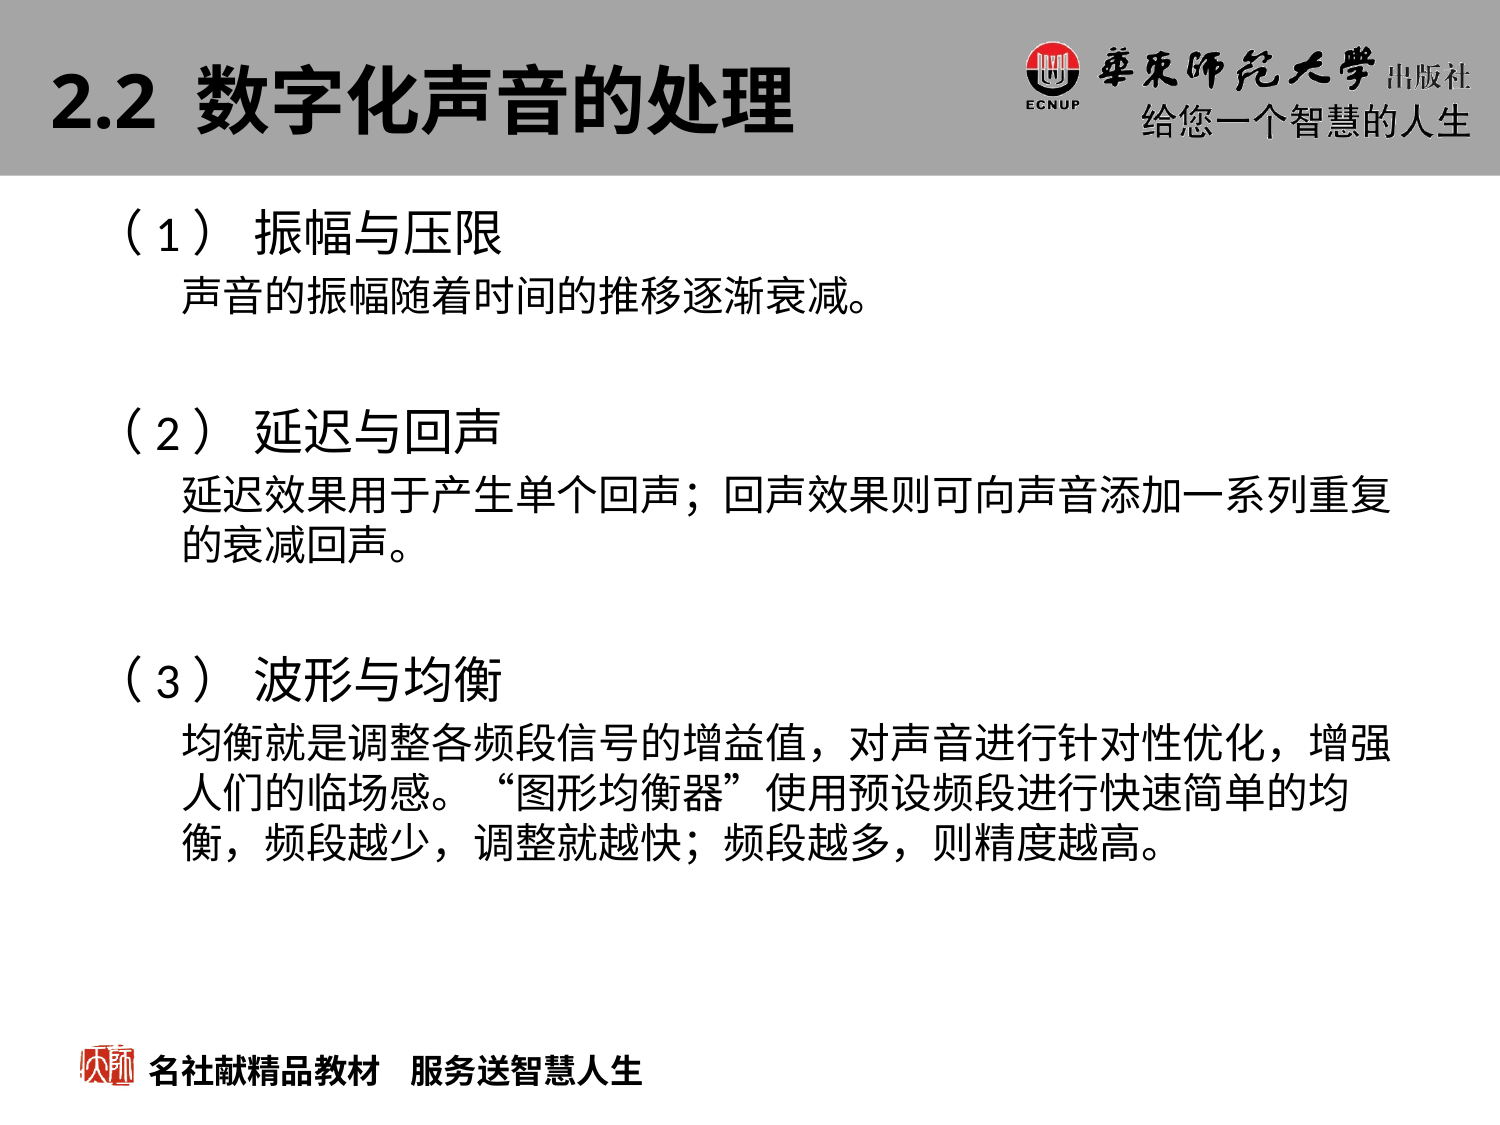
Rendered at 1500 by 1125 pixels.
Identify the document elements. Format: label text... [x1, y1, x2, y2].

picture [1009, 35, 1500, 153]
picture [70, 1042, 138, 1090]
list （1） 振幅与压限 声音的振幅随着时间的推移逐渐衰减。 （2） 延迟与回声 延迟效果用于产生单个回声；回声效果则可向声音添加一系列重复的衰减回声。 （3） 波形与均衡 均衡就是调整各频段信号的增益值，对声音进行针对性优化，增强人们的临场感。“图形均衡器”使用预设频段进行快速简单的均衡，频段越少，调整就越快；频段越多，则精度越高。 [78, 194, 1412, 1032]
title 2.2 数字化声音的处理 [35, 58, 1198, 139]
